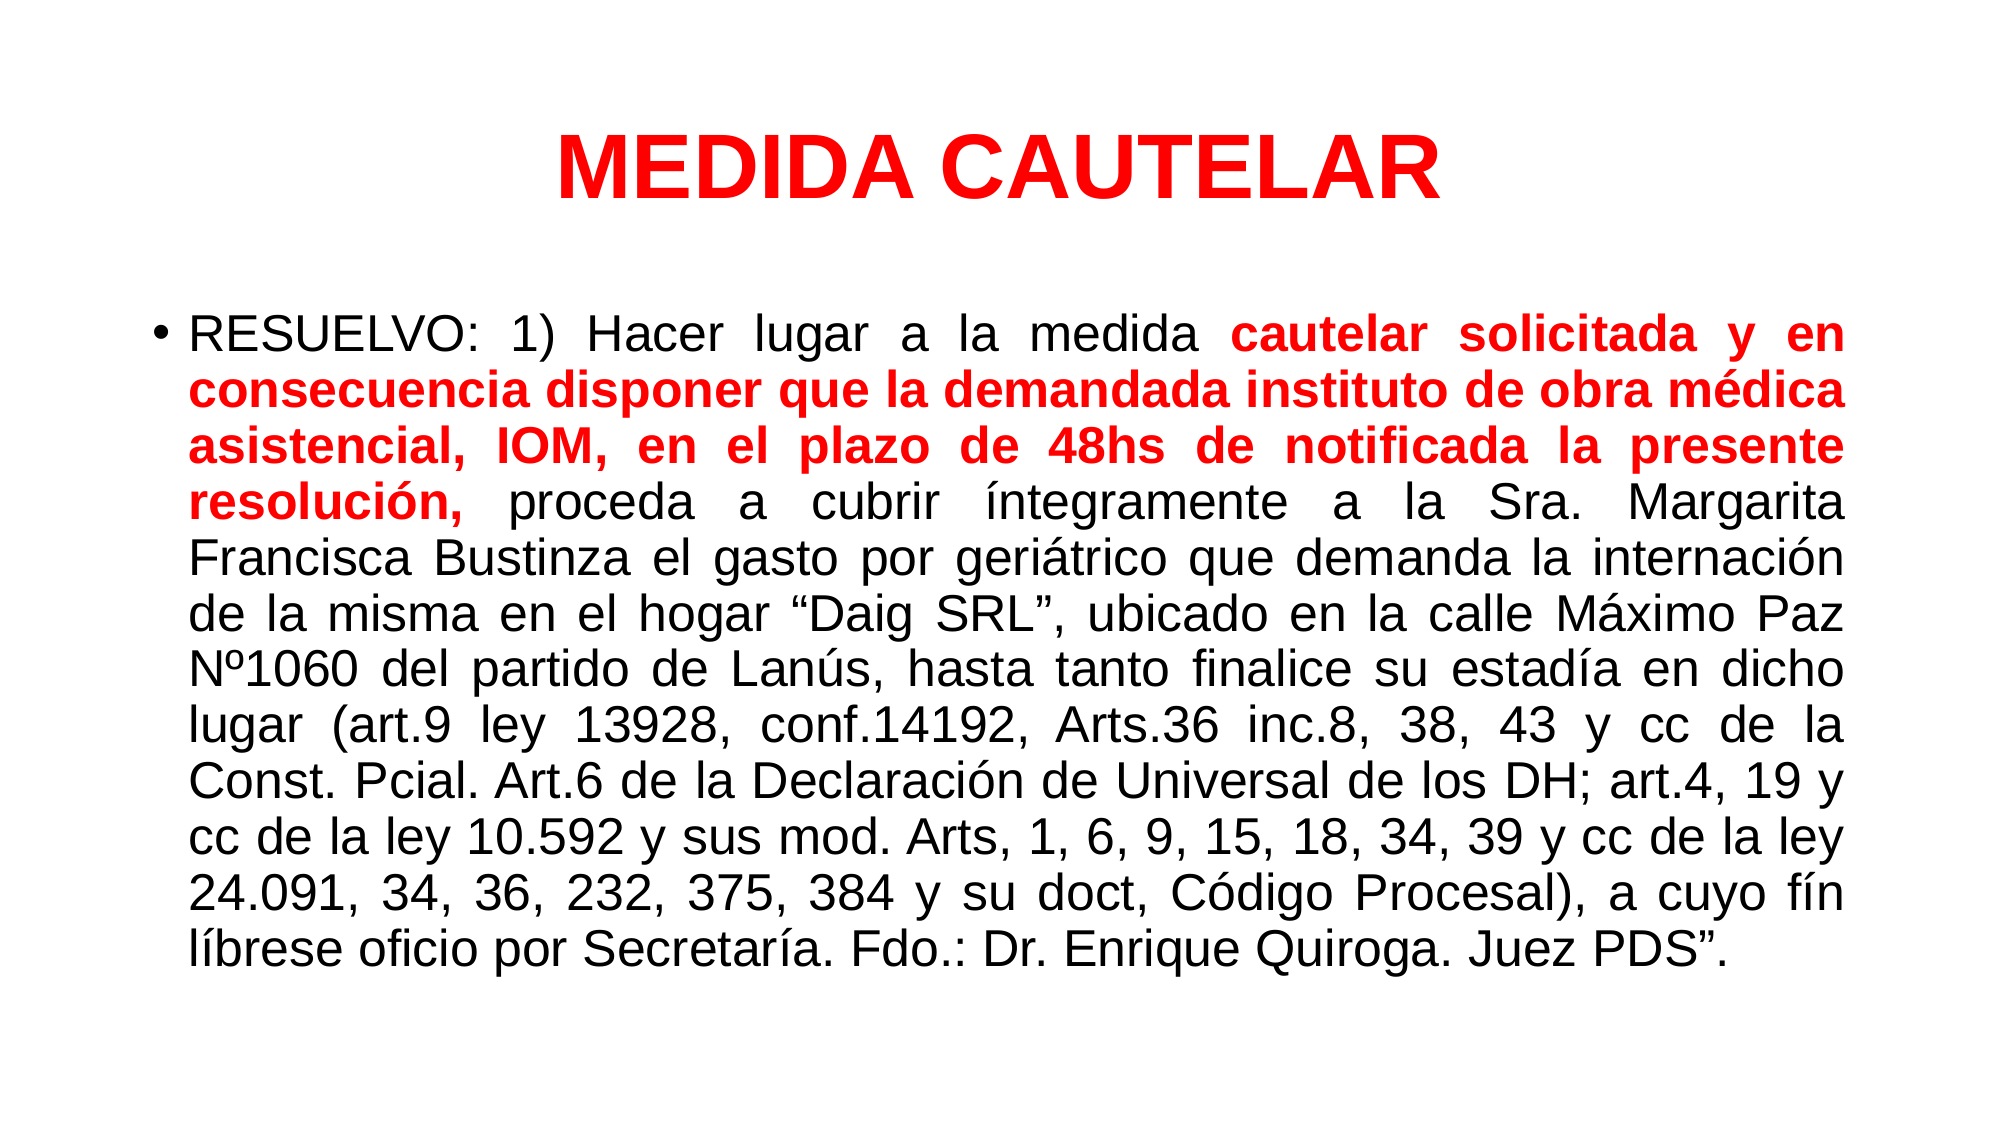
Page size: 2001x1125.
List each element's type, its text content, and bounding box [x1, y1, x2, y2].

title MEDIDA CAUTELAR [137, 59, 1863, 278]
list RESUELVO: 1) Hacer lugar a la medida cautelar solicitada y en consecuencia disponer que la demandada instituto de obra médica asistencial, IOM, en el plazo de 48hs de notificada la presente resolución, proceda a cubrir íntegramente a la Sra. Margarita Francisca Bustinza el gasto por geriátrico que demanda la internación de la misma en el hogar “Daig SRL”, ubicado en la calle Máximo Paz Nº1060 del partido de Lanús, hasta tanto finalice su estadía en dicho lugar (art.9 ley 13928, conf.14192, Arts.36 inc.8, 38, 43 y cc de la Const. Pcial. Art.6 de la Declaración de Universal de los DH; art.4, 19 y cc de la ley 10.592 y sus mod. Arts, 1, 6, 9, 15, 18, 34, 39 y cc de la ley 24.091, 34, 36, 232, 375, 384 y su doct, Código Procesal), a cuyo fín líbrese oficio por Secretaría. Fdo.: Dr. Enrique Quiroga. Juez PDS”. [137, 299, 1863, 1014]
